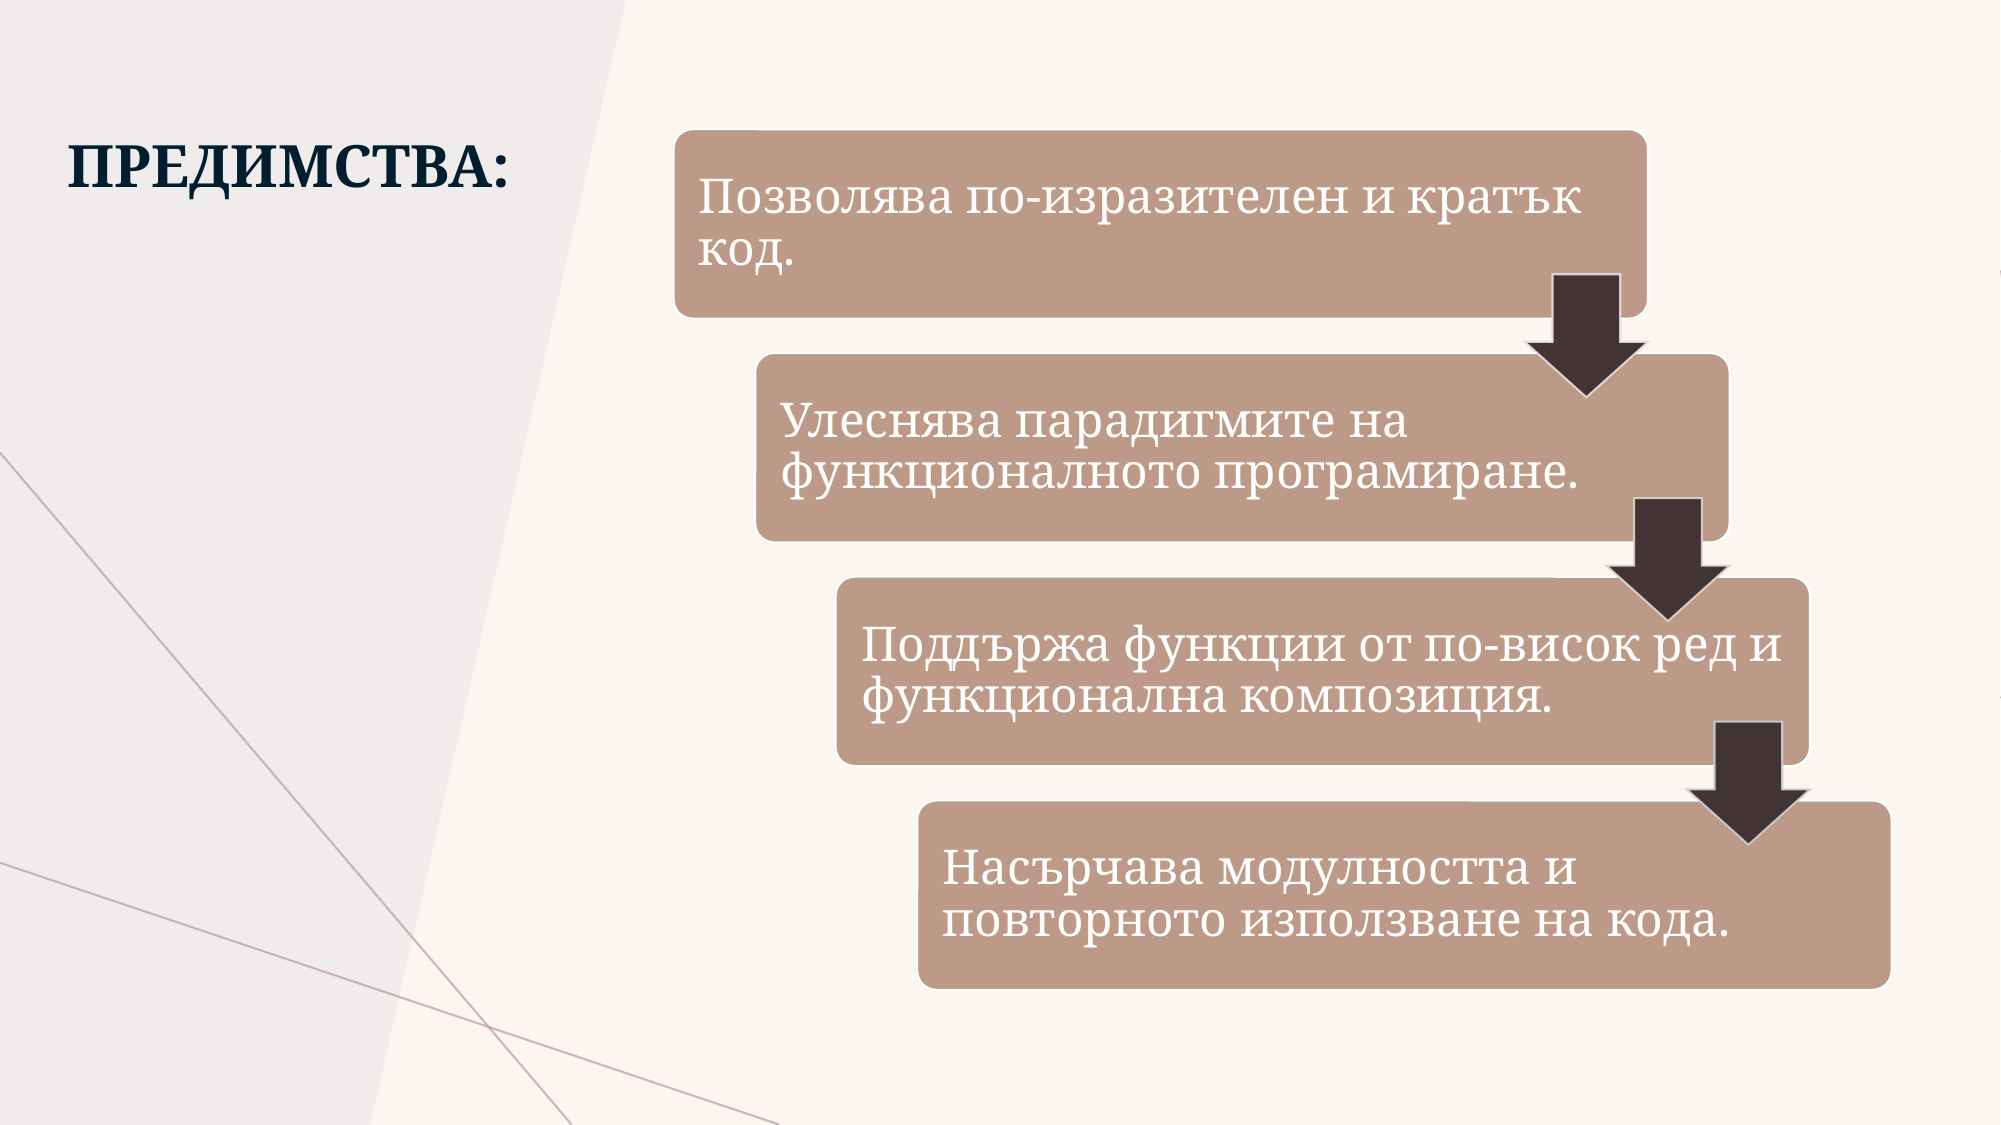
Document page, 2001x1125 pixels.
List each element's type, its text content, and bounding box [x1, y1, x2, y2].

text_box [0, 862, 779, 1125]
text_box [0, 452, 572, 862]
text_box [673, 129, 1892, 990]
text_box [0, 0, 627, 452]
text_box Предимства: [52, 129, 575, 434]
text_box [525, 0, 2000, 1125]
